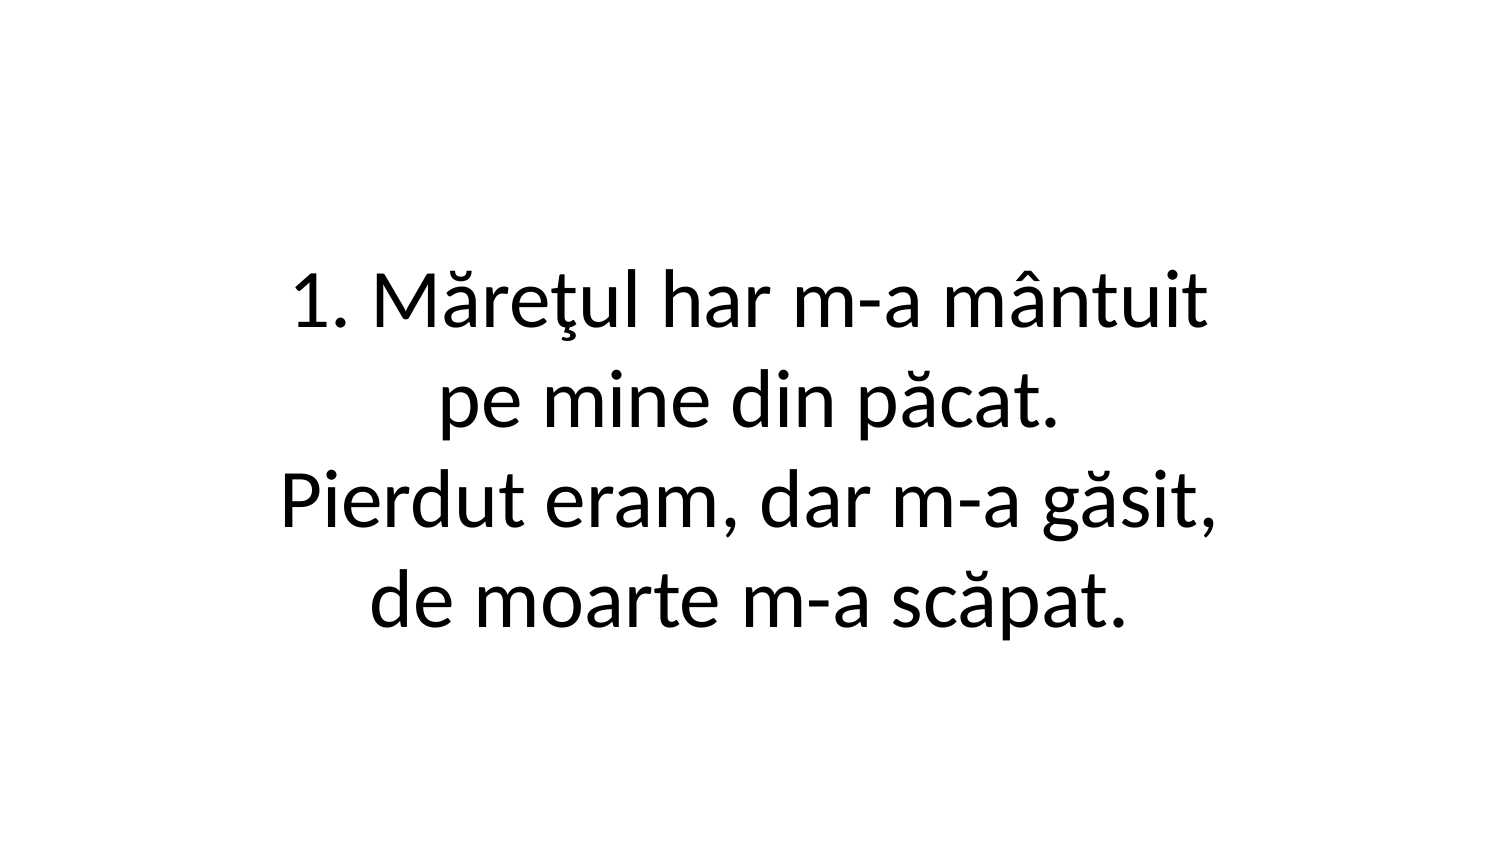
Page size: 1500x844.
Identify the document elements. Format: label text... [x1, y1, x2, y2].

text_box 1. Măreţul har m-a mântuit pe mine din păcat. Pierdut eram, dar m-a găsit, de moarte m-a scăpat. [264, 192, 1236, 652]
